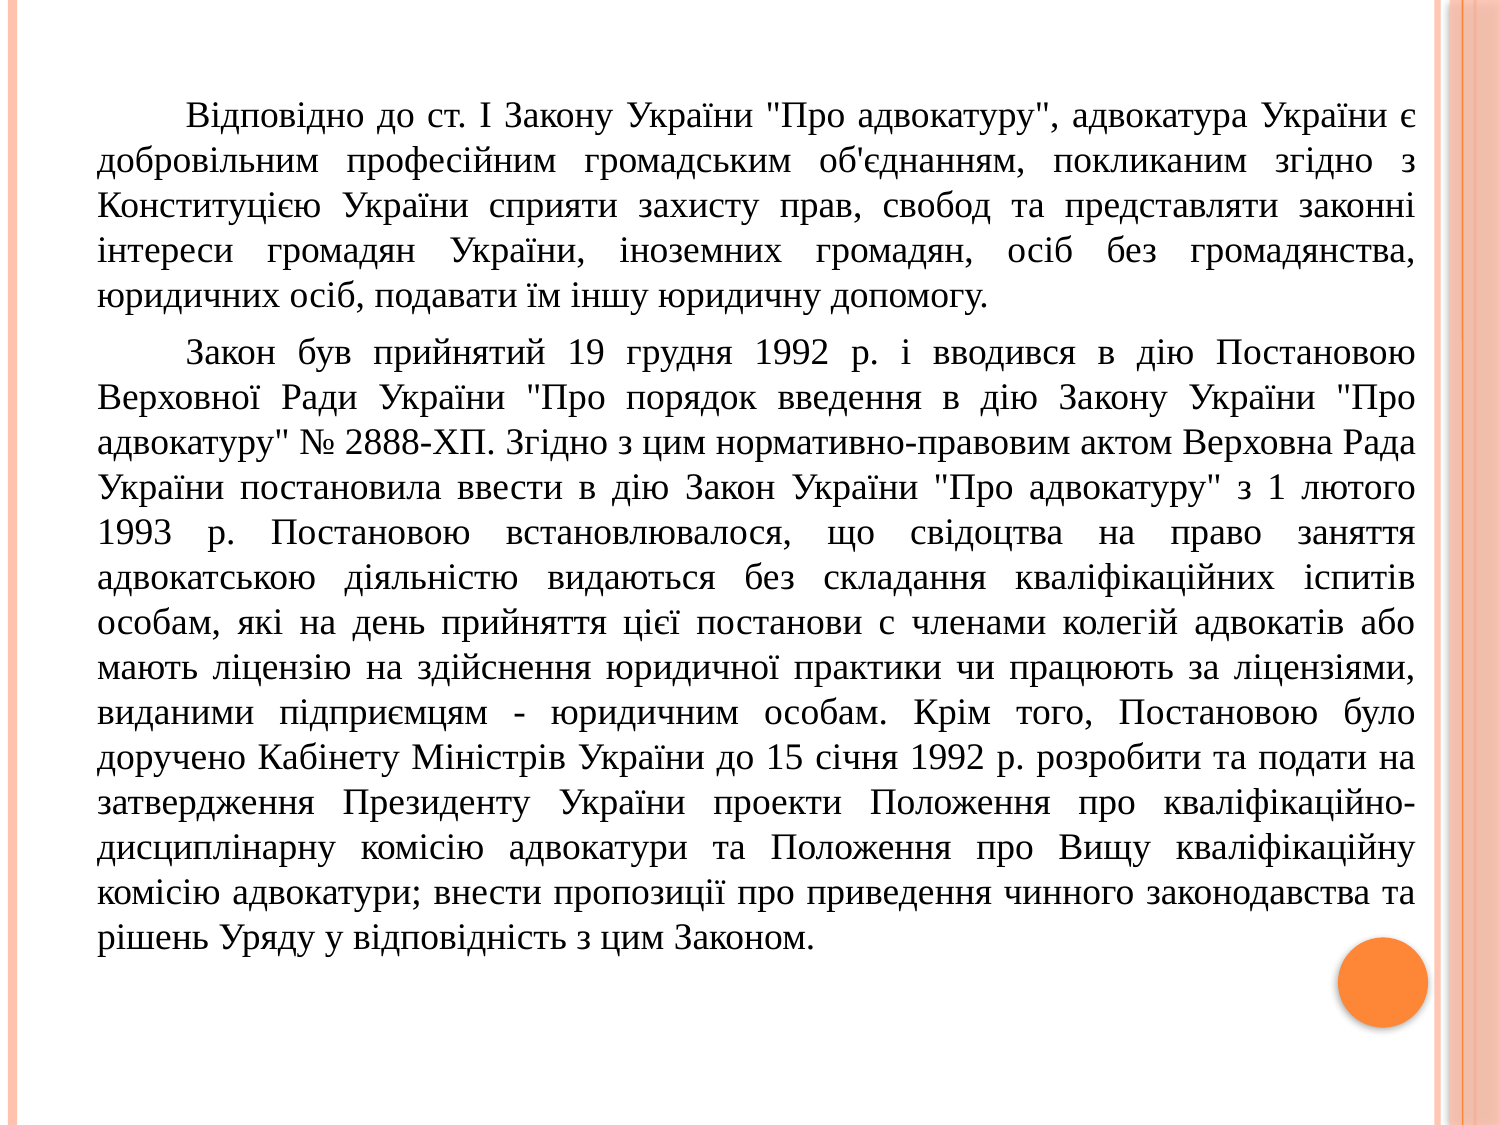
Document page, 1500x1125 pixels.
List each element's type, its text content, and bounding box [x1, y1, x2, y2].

list Відповідно до ст. І Закону України "Про адвокатуру", адвокатура України є добровільним професійним громадським об'єднанням, покликаним згідно з Конституцією України сприяти захисту прав, свобод та представляти законні інтереси громадян України, іноземних громадян, осіб без громадянства, юридичних осіб, подавати їм іншу юридичну допомогу. Закон був прийнятий 19 грудня 1992 р. і вводився в дію Постановою Верховної Ради України "Про порядок введення в дію Закону України "Про адвокатуру" № 2888-ХП. Згідно з цим нормативно-правовим актом Верховна Рада України постановила ввести в дію Закон України "Про адвокатуру" з 1 лютого 1993 р. Постановою встановлювалося, що свідоцтва на право заняття адвокатською діяльністю видаються без складання кваліфікаційних іспитів особам, які на день прийняття цієї постанови с членами колегій адвокатів або мають ліцензію на здійснення юридичної практики чи працюють за ліцензіями, виданими підприємцям - юридичним особам. Крім того, Постановою було доручено Кабінету Міністрів України до 15 січня 1992 р. розробити та подати на затвердження Президенту України проекти Положення про кваліфікаційно-дисциплінарну комісію адвокатури та Положення про Вищу кваліфікаційну комісію адвокатури; внести пропозиції про приведення чинного законодавства та рішень Уряду у відповідність з цим Законом. [81, 81, 1433, 973]
